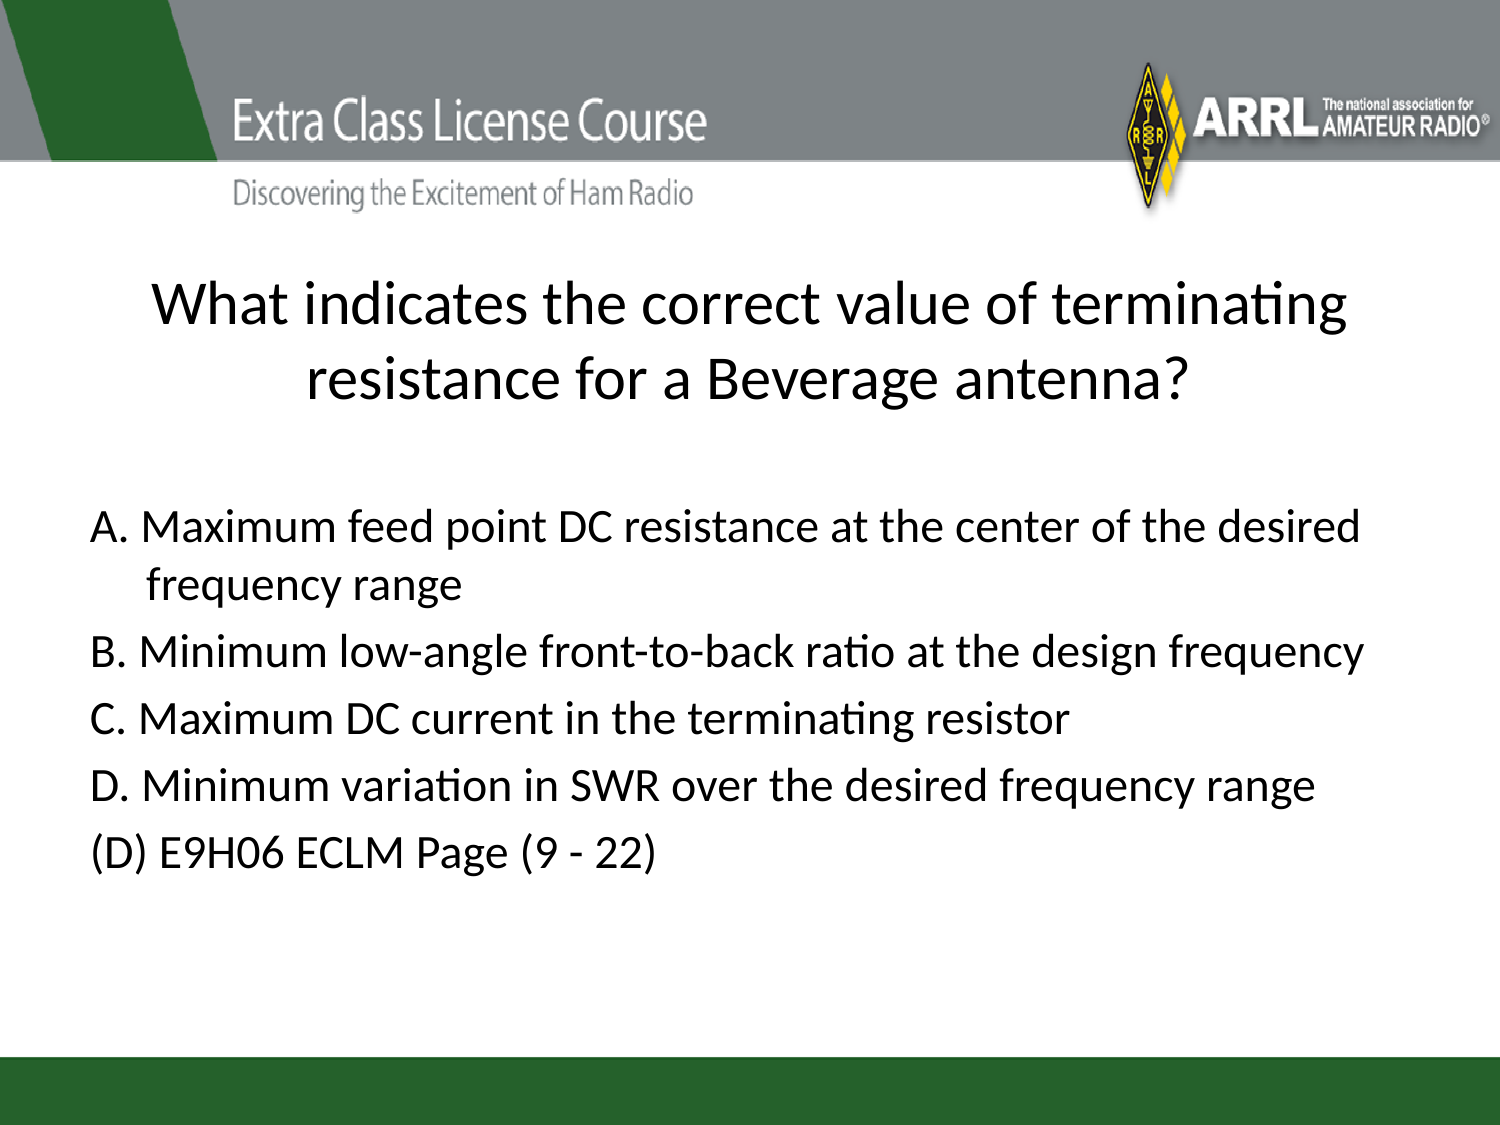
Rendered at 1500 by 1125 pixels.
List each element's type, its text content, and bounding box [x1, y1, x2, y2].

title What indicates the correct value of terminating resistance for a Beverage antenna? [75, 254, 1425, 435]
picture [0, 0, 1500, 1125]
list A. Maximum feed point DC resistance at the center of the desired frequency range B. Minimum low-angle front-to-back ratio at the design frequency C. Maximum DC current in the terminating resistor D. Minimum variation in SWR over the desired frequency range (D) E9H06 ECLM Page (9 - 22) [75, 487, 1425, 1005]
